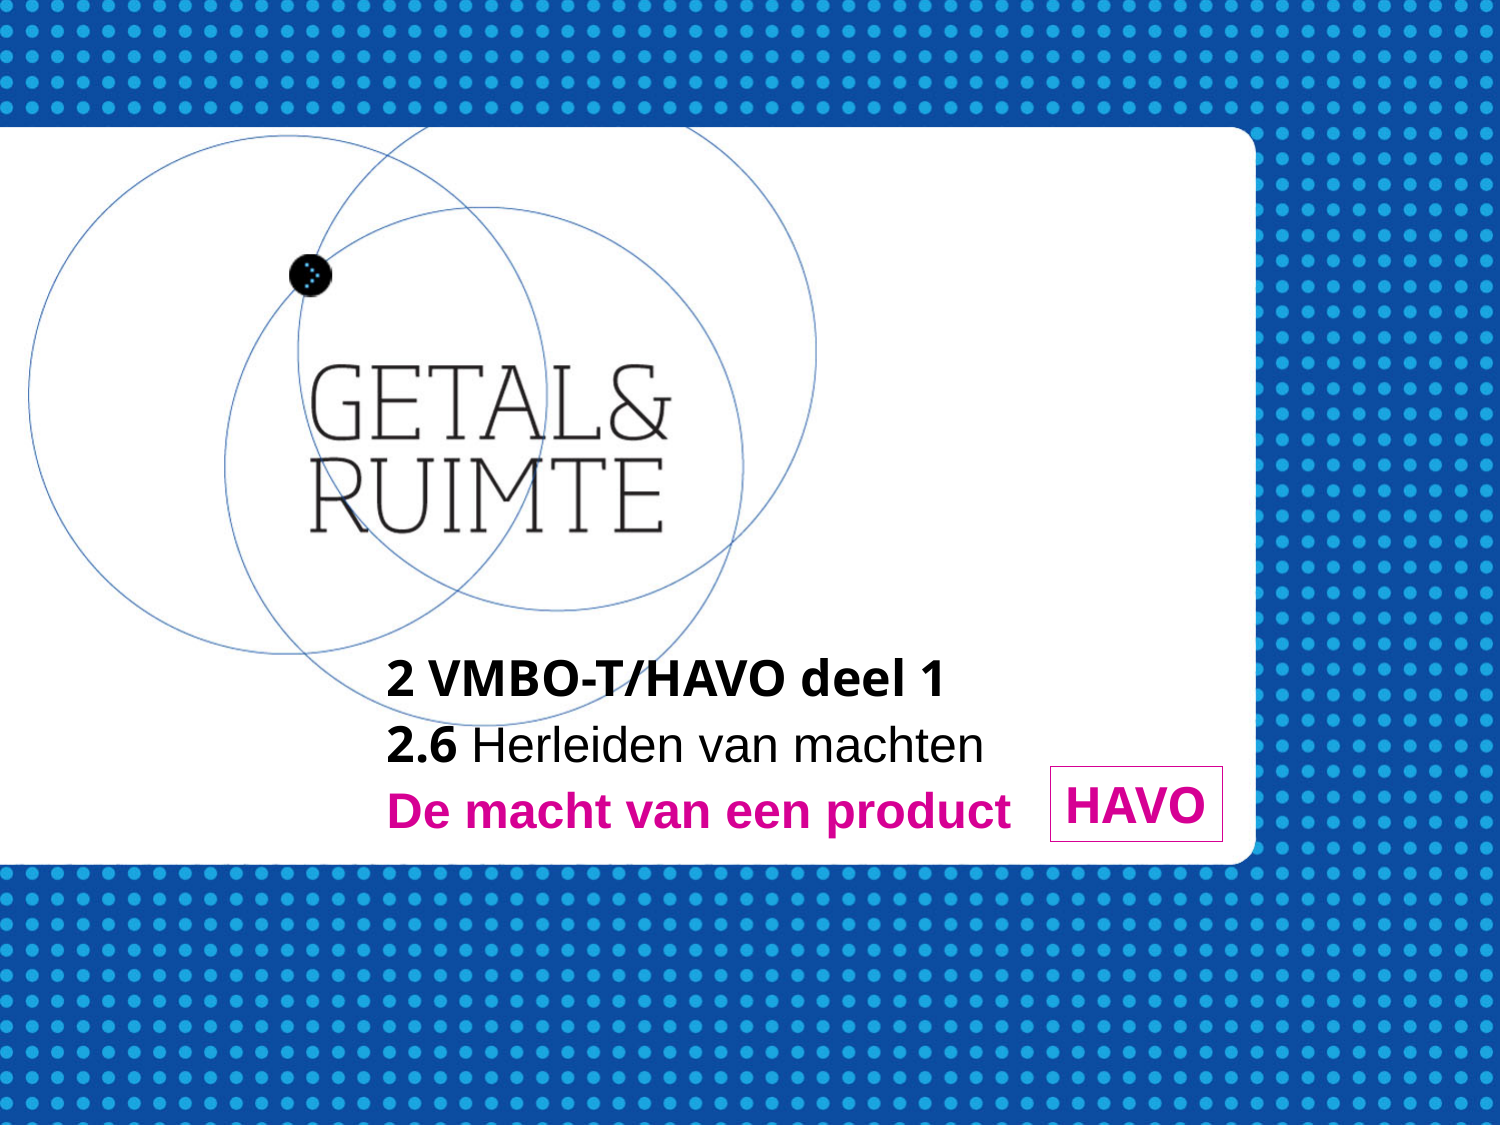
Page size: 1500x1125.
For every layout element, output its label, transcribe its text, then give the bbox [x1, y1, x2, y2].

picture [0, 0, 1500, 1125]
text_box HAVO [1050, 766, 1223, 842]
text_box 2 VMBO-T/HAVO deel 1 2.6 Herleiden van machten De macht van een product [371, 633, 951, 855]
